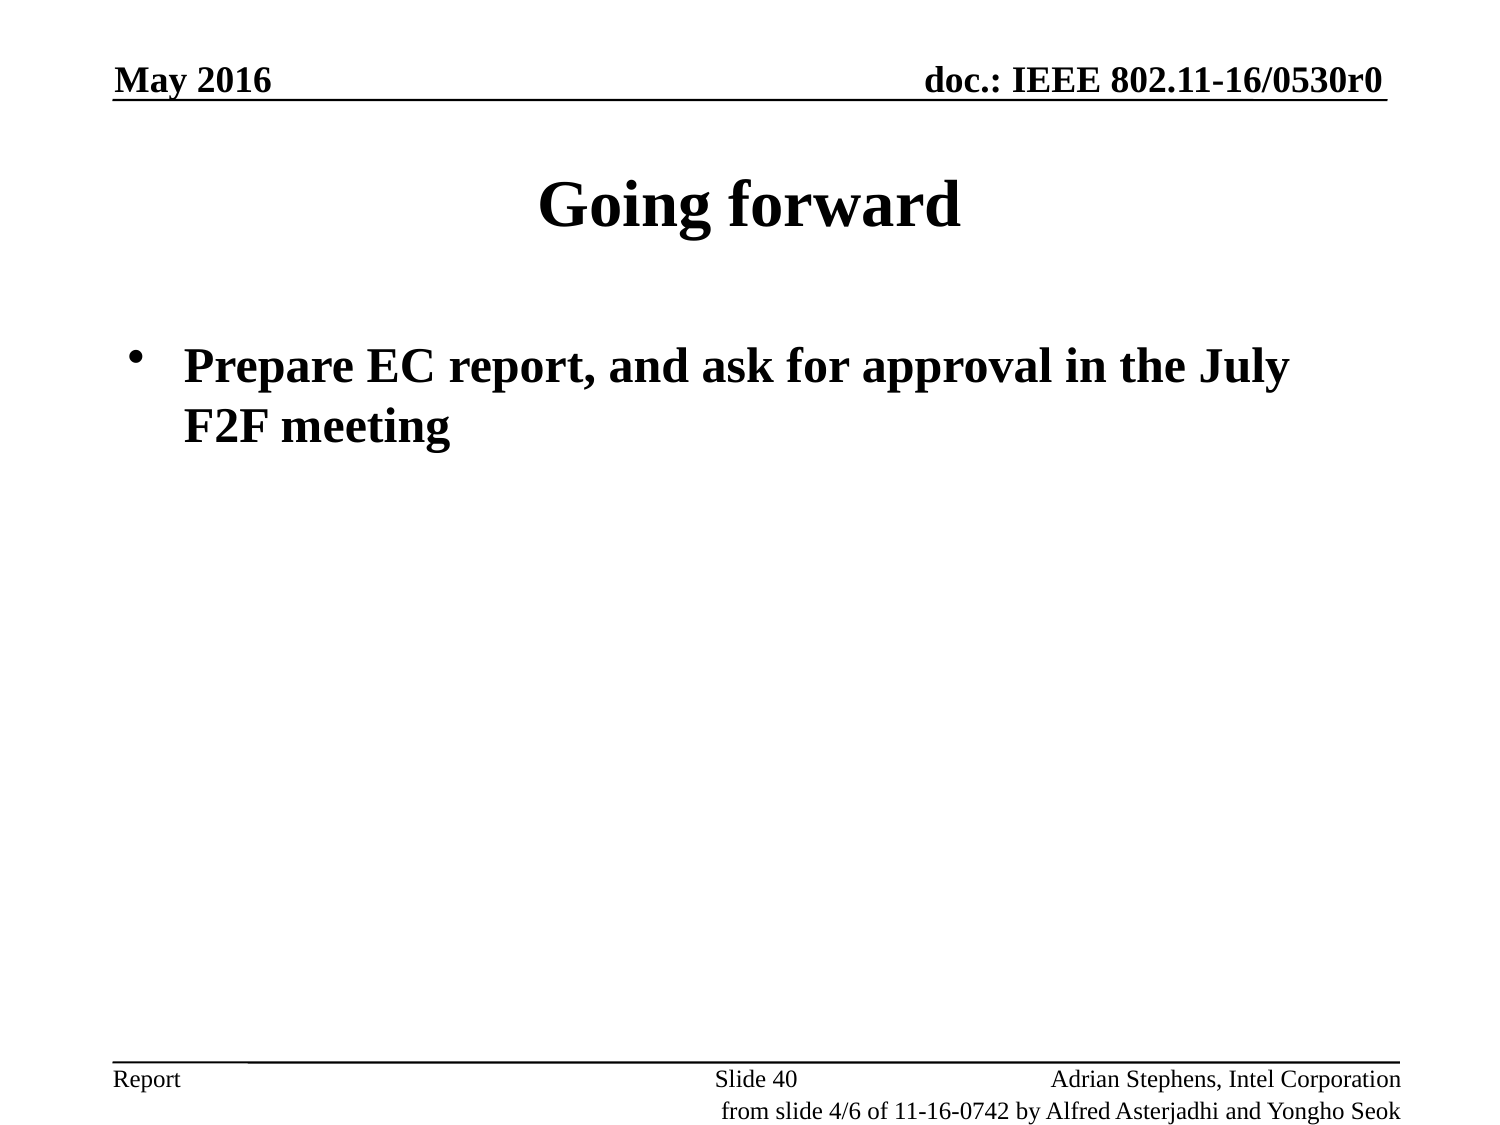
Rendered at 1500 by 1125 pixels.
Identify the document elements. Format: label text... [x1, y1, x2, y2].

footer Adrian Stephens, Intel Corporation [1041, 1061, 1402, 1087]
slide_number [114, 54, 374, 101]
slide_number Slide 40 [711, 1061, 801, 1087]
text_box from slide 4/6 of 11-16-0742 by Alfred Asterjadhi and Yongho Seok [343, 1087, 1417, 1125]
title Going forward [112, 112, 1388, 288]
list Prepare EC report, and ask for approval in the July F2F meeting [112, 324, 1388, 1000]
